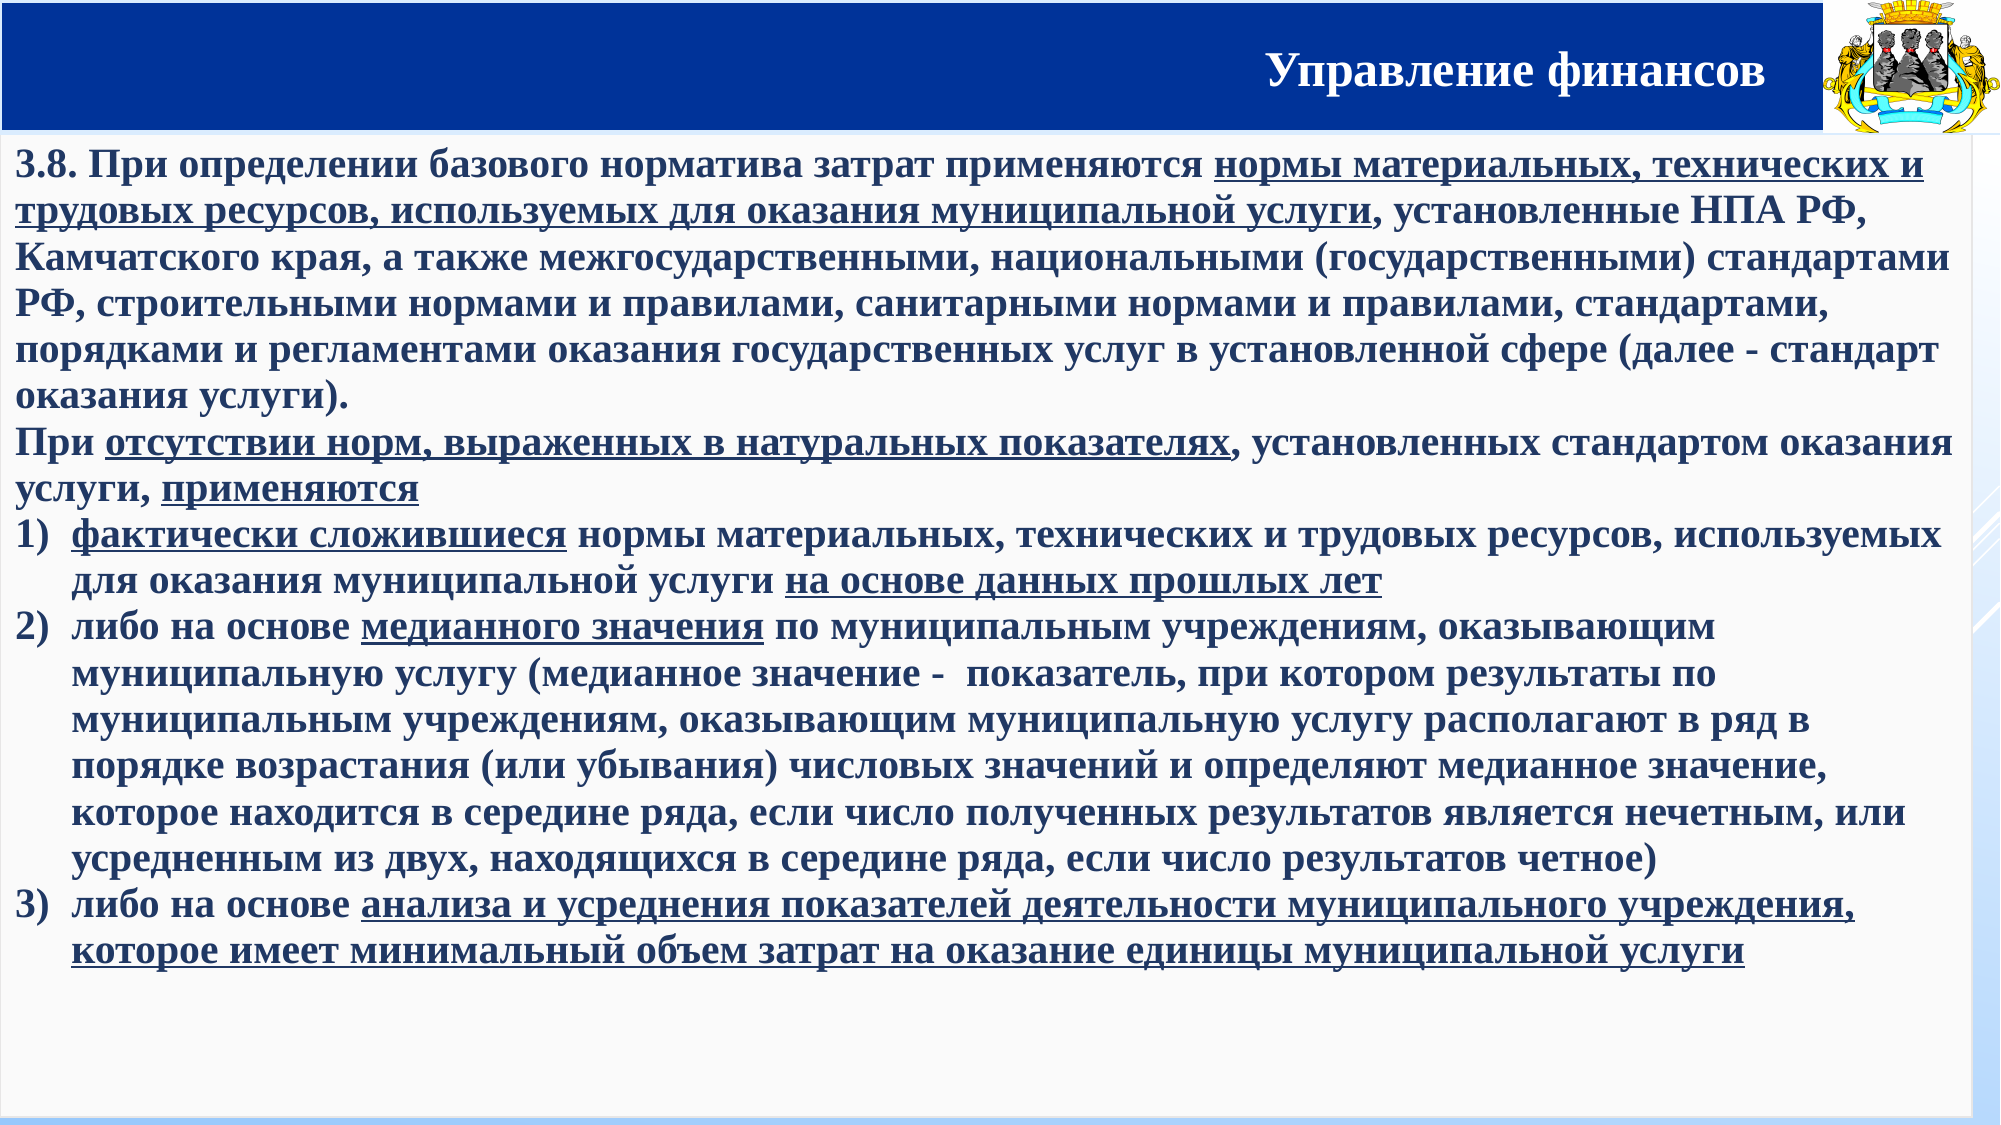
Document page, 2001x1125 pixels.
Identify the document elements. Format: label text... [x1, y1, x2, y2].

picture [1823, 0, 2000, 134]
table_header 3.8. При определении базового норматива затрат применяются нормы материальных, технических и трудовых ресурсов, используемых для оказания муниципальной услуги, установленные НПА РФ, Камчатского края, а также межгосударственными, национальными (государственными) стандартами РФ, строительными нормами и правилами, санитарными нормами и правилами, стандартами, порядками и регламентами оказания государственных услуг в установленной сфере (далее - стандарт оказания услуги). При отсутствии норм, выраженных в натуральных показателях, установленных стандартом оказания услуги, применяются фактически сложившиеся нормы материальных, технических и трудовых ресурсов, используемых для оказания муниципальной услуги на основе данных прошлых лет либо на основе медианного значения по муниципальным учреждениям, оказывающим муниципальную услугу (медианное значение - показатель, при котором результаты по муниципальным учреждениям, оказывающим муниципальную услугу располагают в ряд в порядке возрастания (или убывания) числовых значений и определяют медианное значение, которое находится в середине ряда, если число полученных результатов является нечетным, или усредненным из двух, находящихся в середине ряда, если число результатов четное) либо на основе анализа и усреднения показателей деятельности муниципального учреждения, которое имеет минимальный объем затрат на оказание единицы муниципальной услуги [1, 134, 1971, 1116]
text_box Управление финансов [0, 0, 1823, 134]
